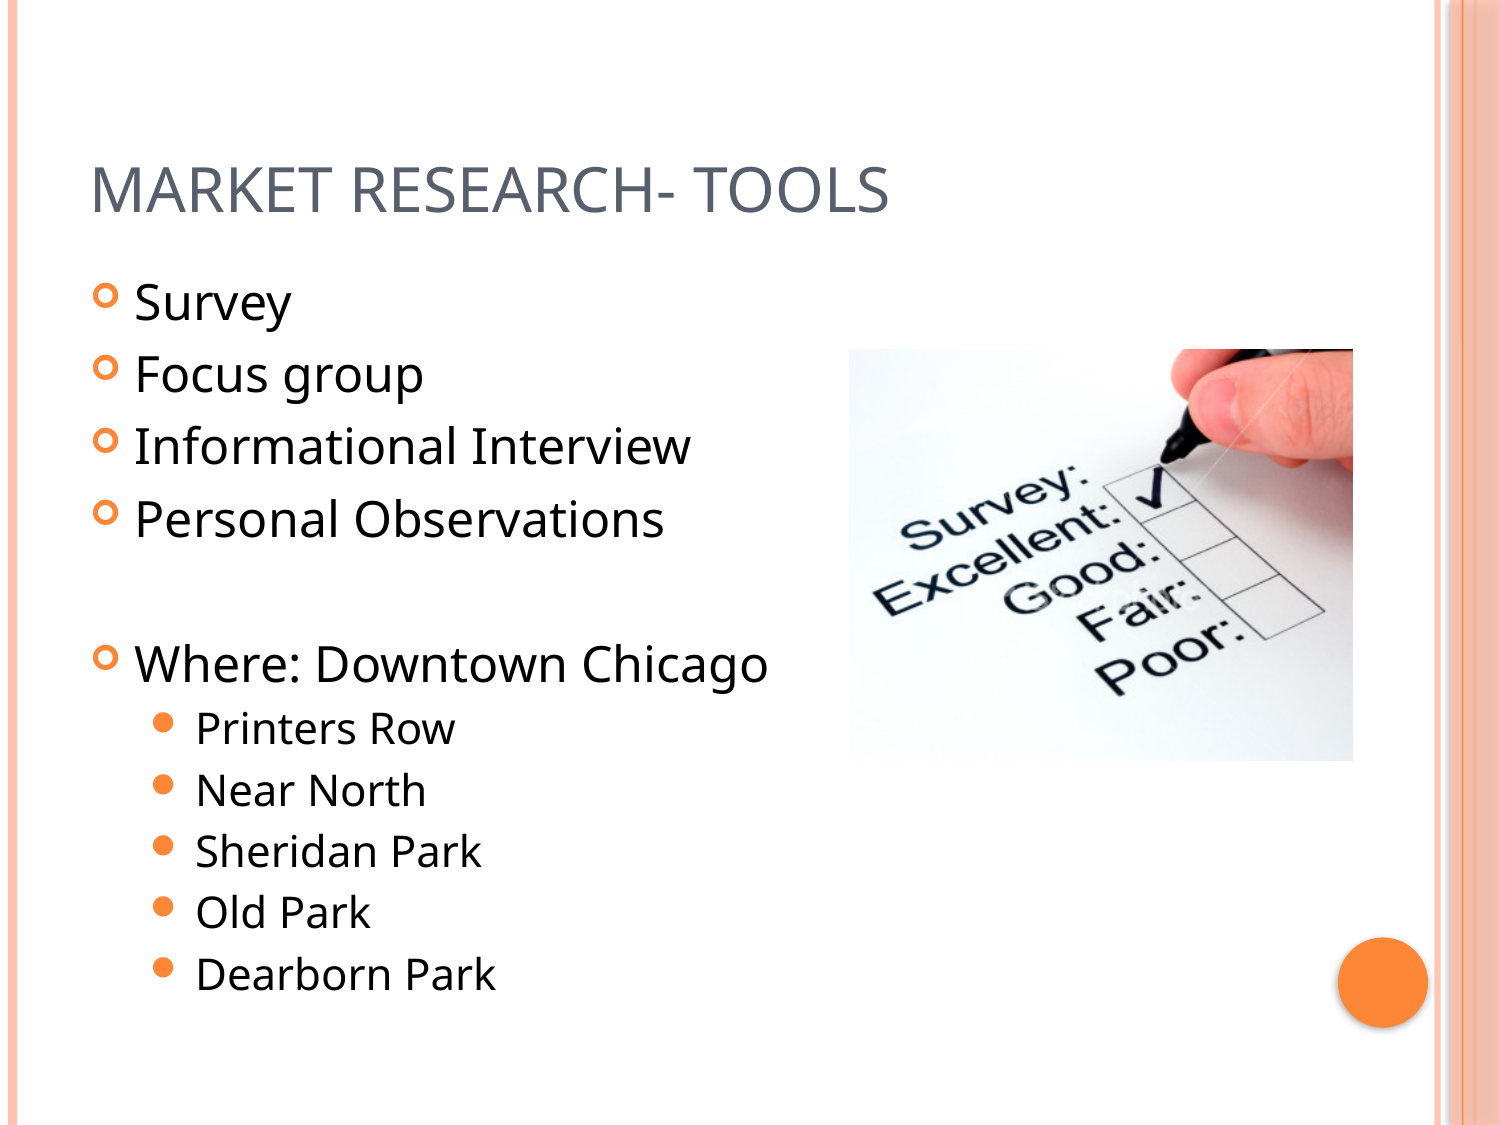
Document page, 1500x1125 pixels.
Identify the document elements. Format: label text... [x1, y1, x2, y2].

title Market research- tools [75, 45, 1300, 233]
list Survey Focus group Informational Interview Personal Observations Where: Downtown Chicago Printers Row Near North Sheridan Park Old Park Dearborn Park [74, 262, 1301, 1063]
picture [849, 349, 1353, 762]
